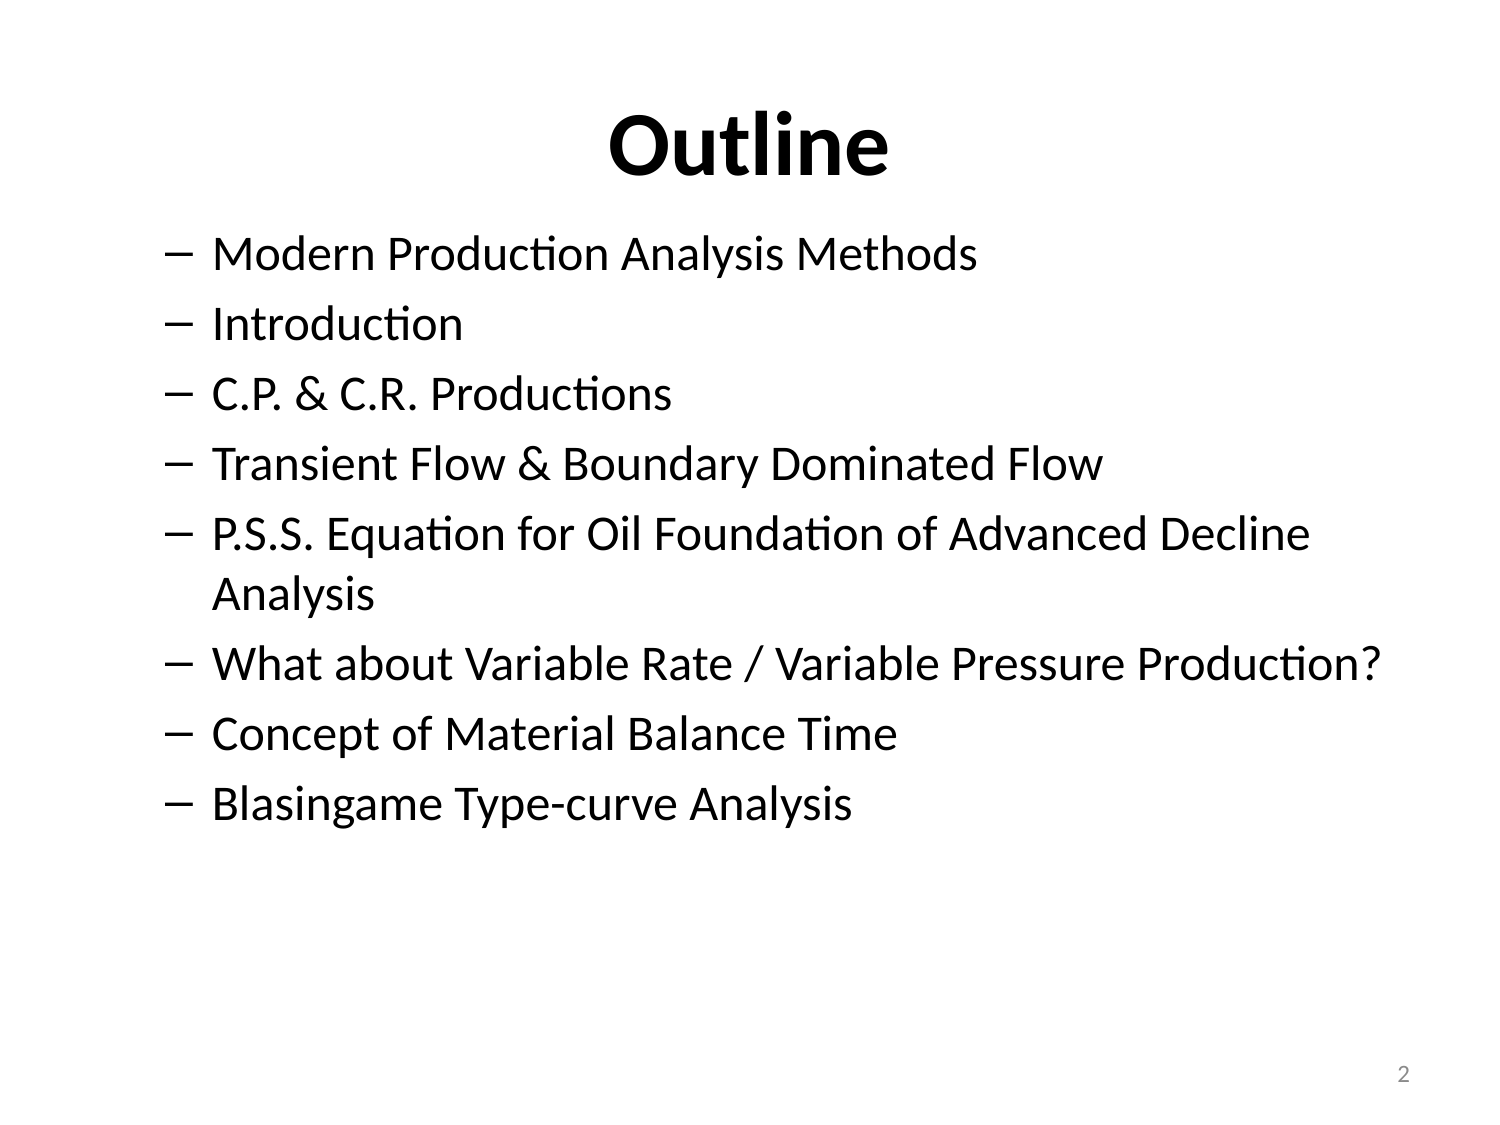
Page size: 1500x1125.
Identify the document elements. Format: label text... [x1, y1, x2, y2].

title Outline [75, 45, 1425, 224]
list Modern Production Analysis Methods Introduction C.P. & C.R. Productions Transient Flow & Boundary Dominated Flow P.S.S. Equation for Oil Foundation of Advanced Decline Analysis What about Variable Rate / Variable Pressure Production? Concept of Material Balance Time Blasingame Type-curve Analysis [75, 224, 1425, 1005]
slide_number 2 [1074, 1042, 1425, 1103]
